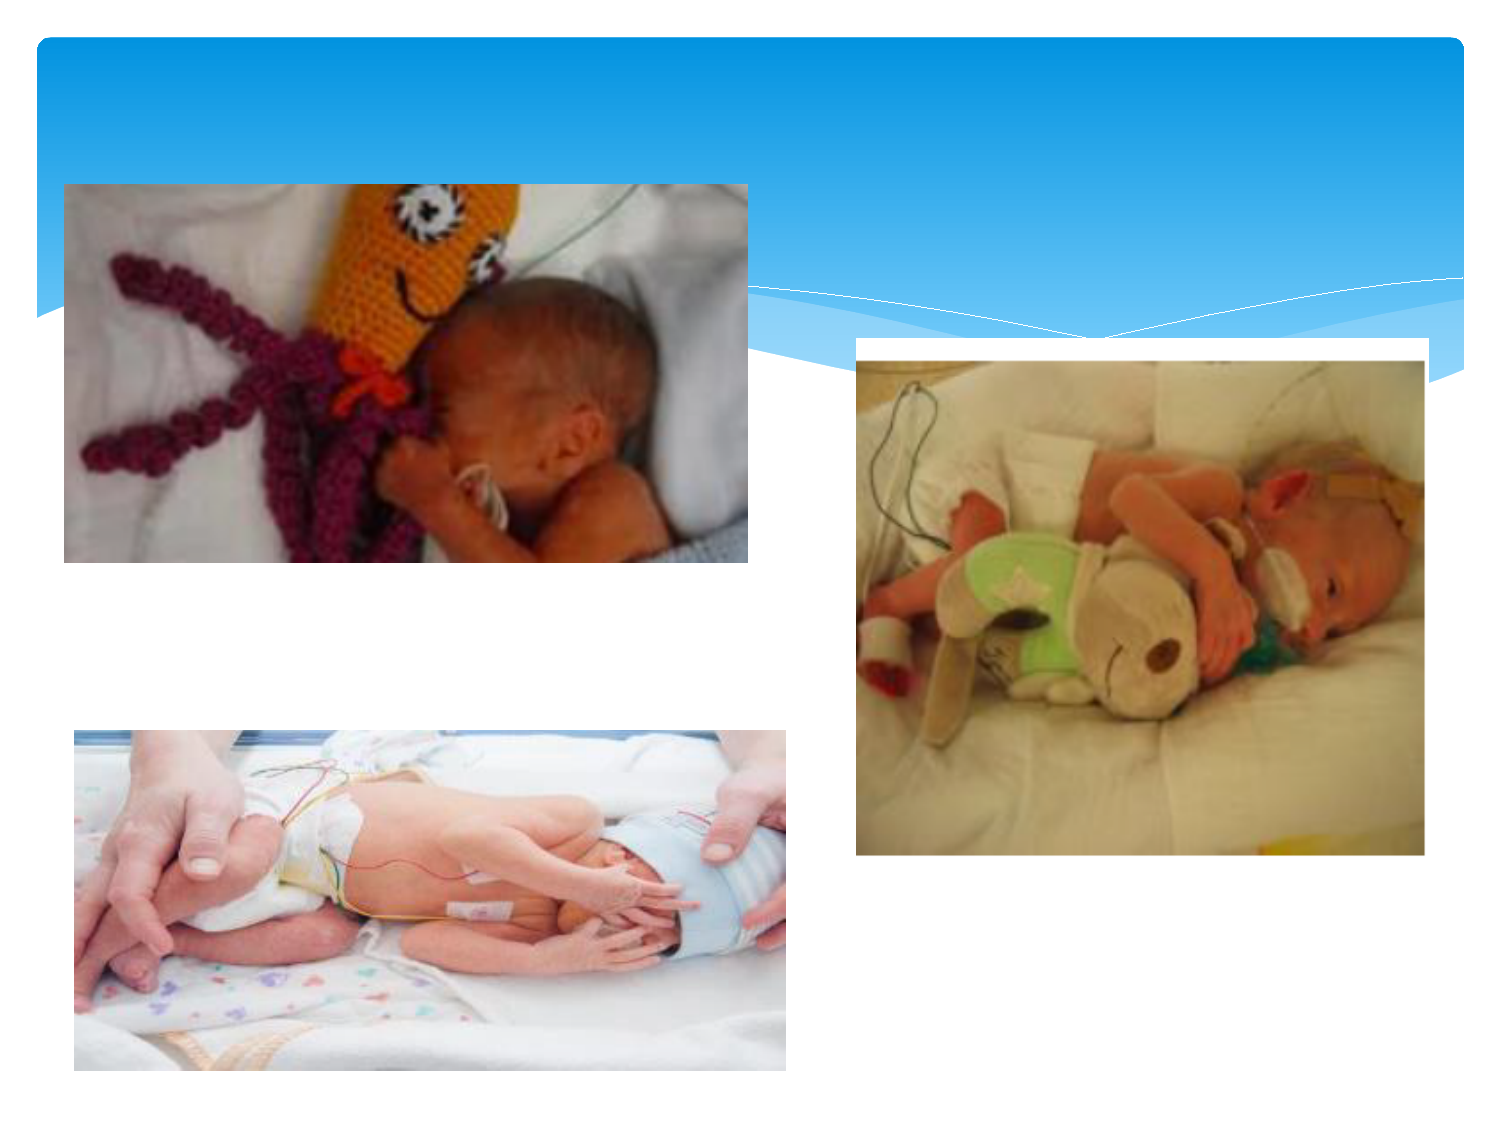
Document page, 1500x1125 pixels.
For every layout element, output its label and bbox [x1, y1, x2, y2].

picture [856, 337, 1429, 859]
picture [64, 184, 748, 563]
list [74, 730, 786, 1071]
